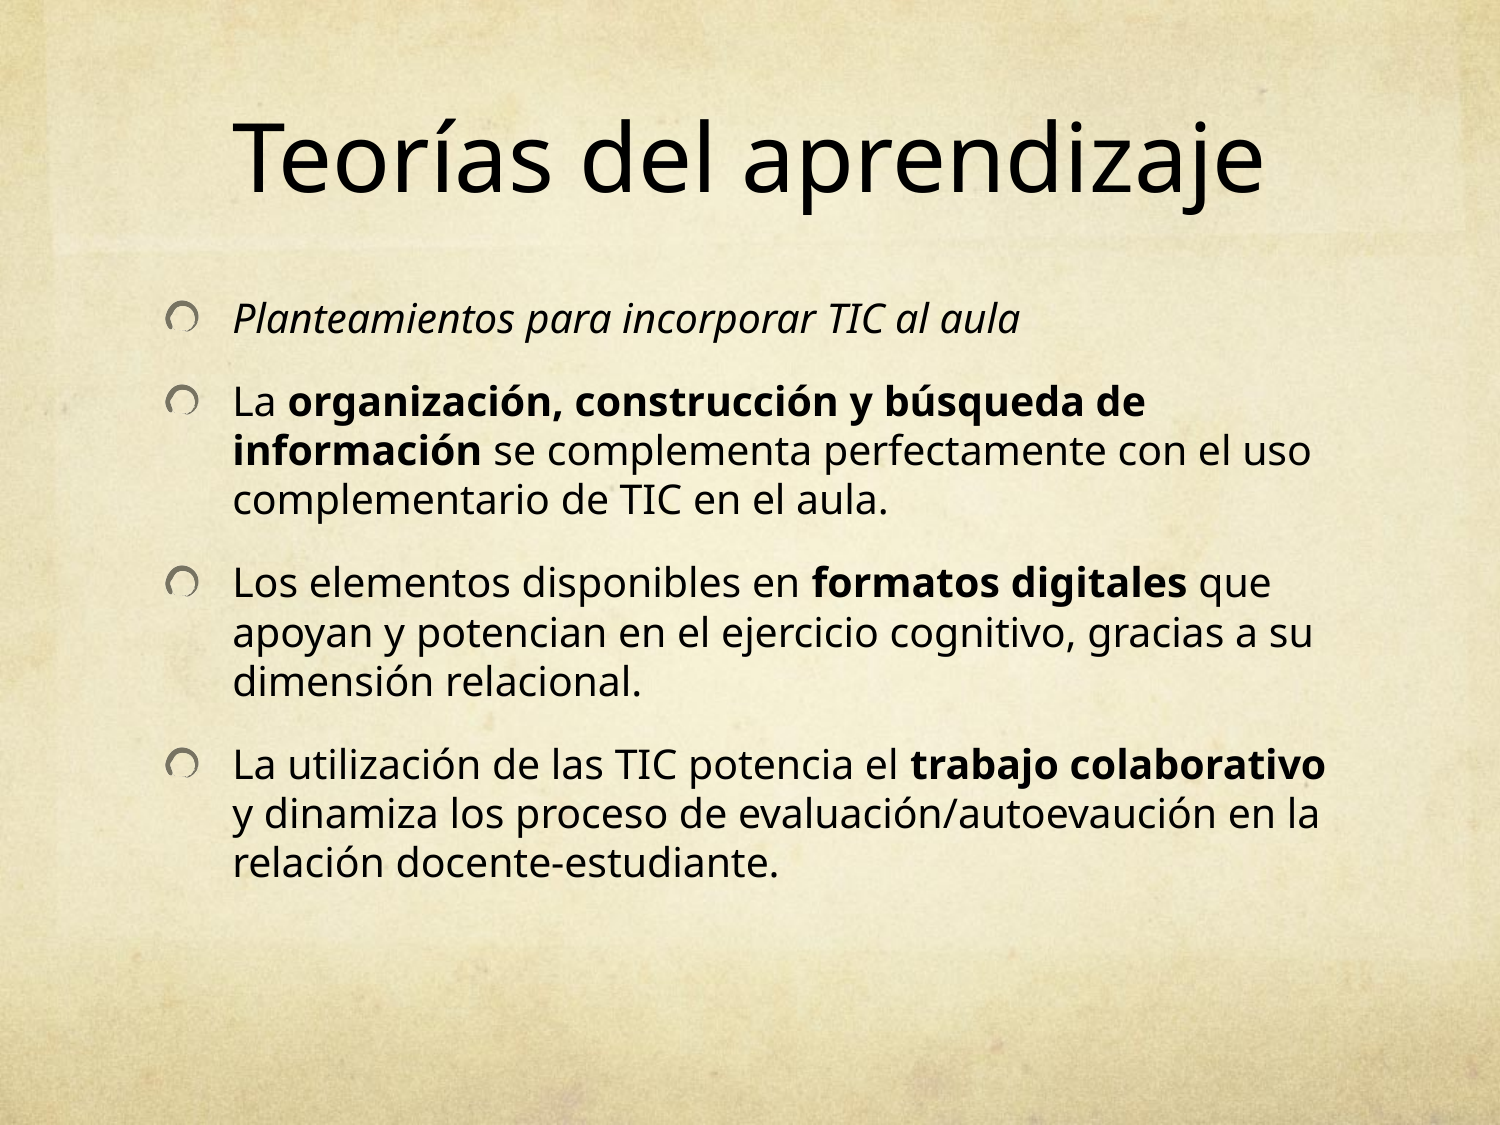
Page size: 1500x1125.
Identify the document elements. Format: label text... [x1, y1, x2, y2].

picture [0, 0, 1500, 1125]
title Teorías del aprendizaje [150, 82, 1350, 225]
list Planteamientos para incorporar TIC al aula La organización, construcción y búsqueda de información se complementa perfectamente con el uso complementario de TIC en el aula. Los elementos disponibles en formatos digitales que apoyan y potencian en el ejercicio cognitivo, gracias a su dimensión relacional. La utilización de las TIC potencia el trabajo colaborativo y dinamiza los proceso de evaluación/autoevaución en la relación docente-estudiante. [150, 284, 1350, 950]
